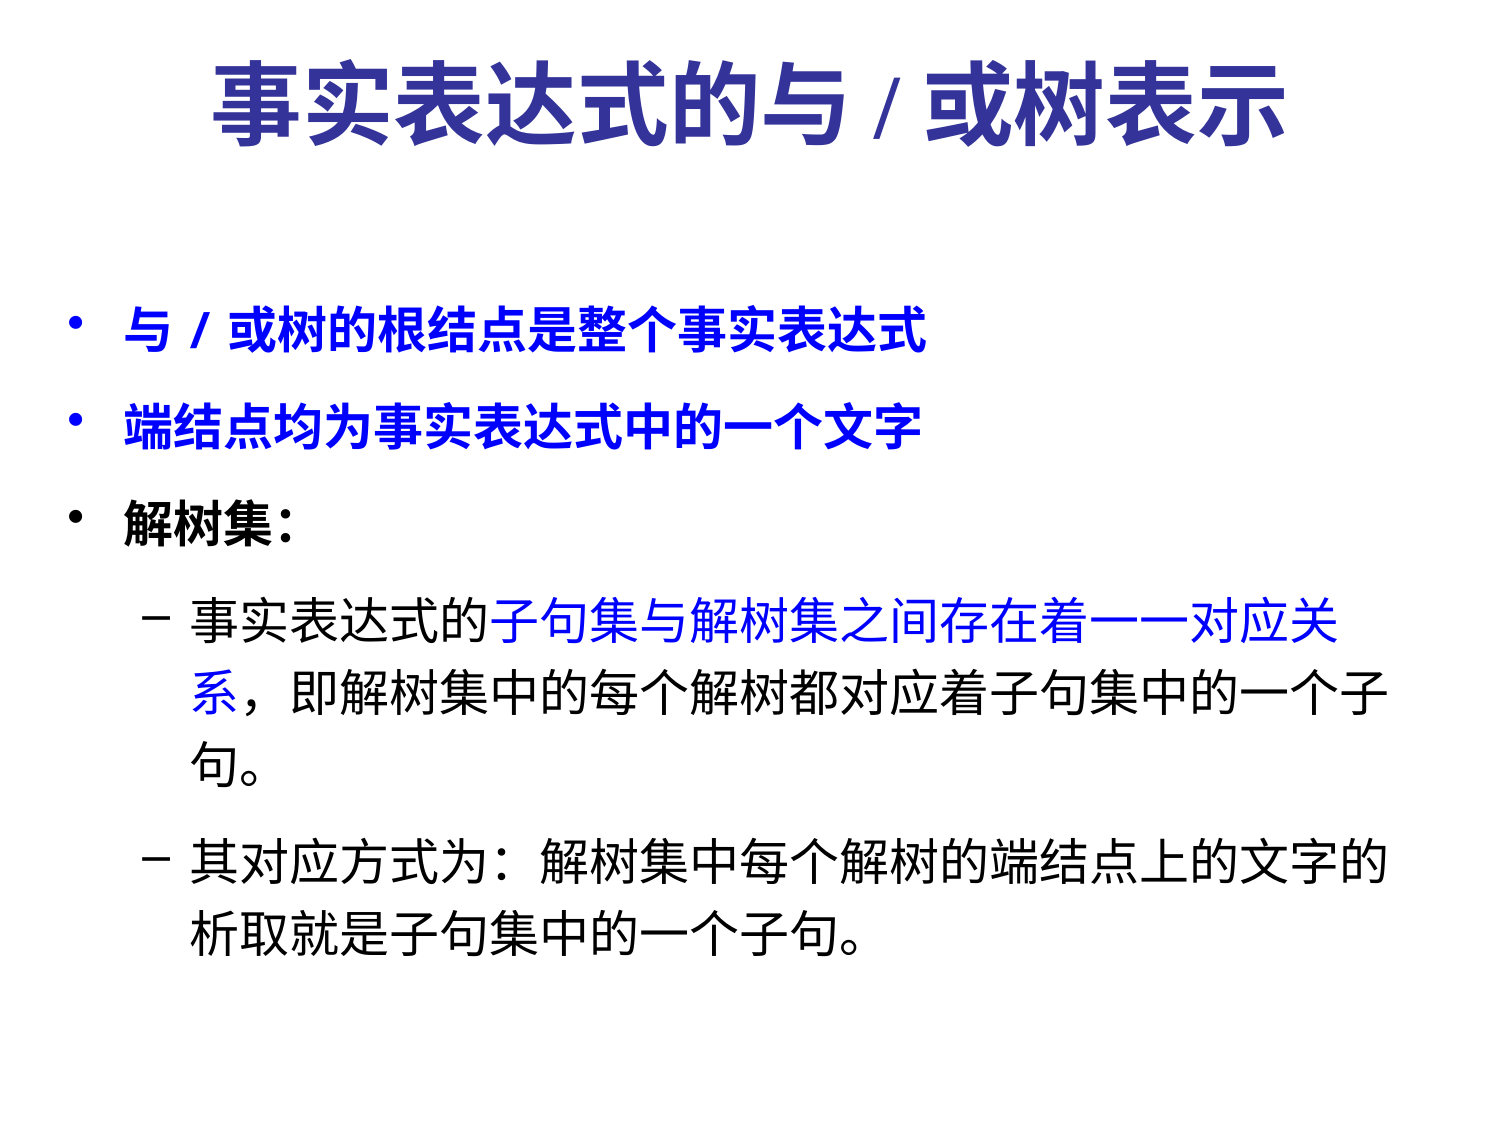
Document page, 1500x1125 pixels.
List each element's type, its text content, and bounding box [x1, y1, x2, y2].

list 与/或树的根结点是整个事实表达式 端结点均为事实表达式中的一个文字 解树集： 事实表达式的子句集与解树集之间存在着一一对应关系，即解树集中的每个解树都对应着子句集中的一个子句。 其对应方式为：解树集中每个解树的端结点上的文字的析取就是子句集中的一个子句。 [52, 278, 1448, 988]
text_box 事实表达式的与/或树表示 [74, 7, 1425, 197]
